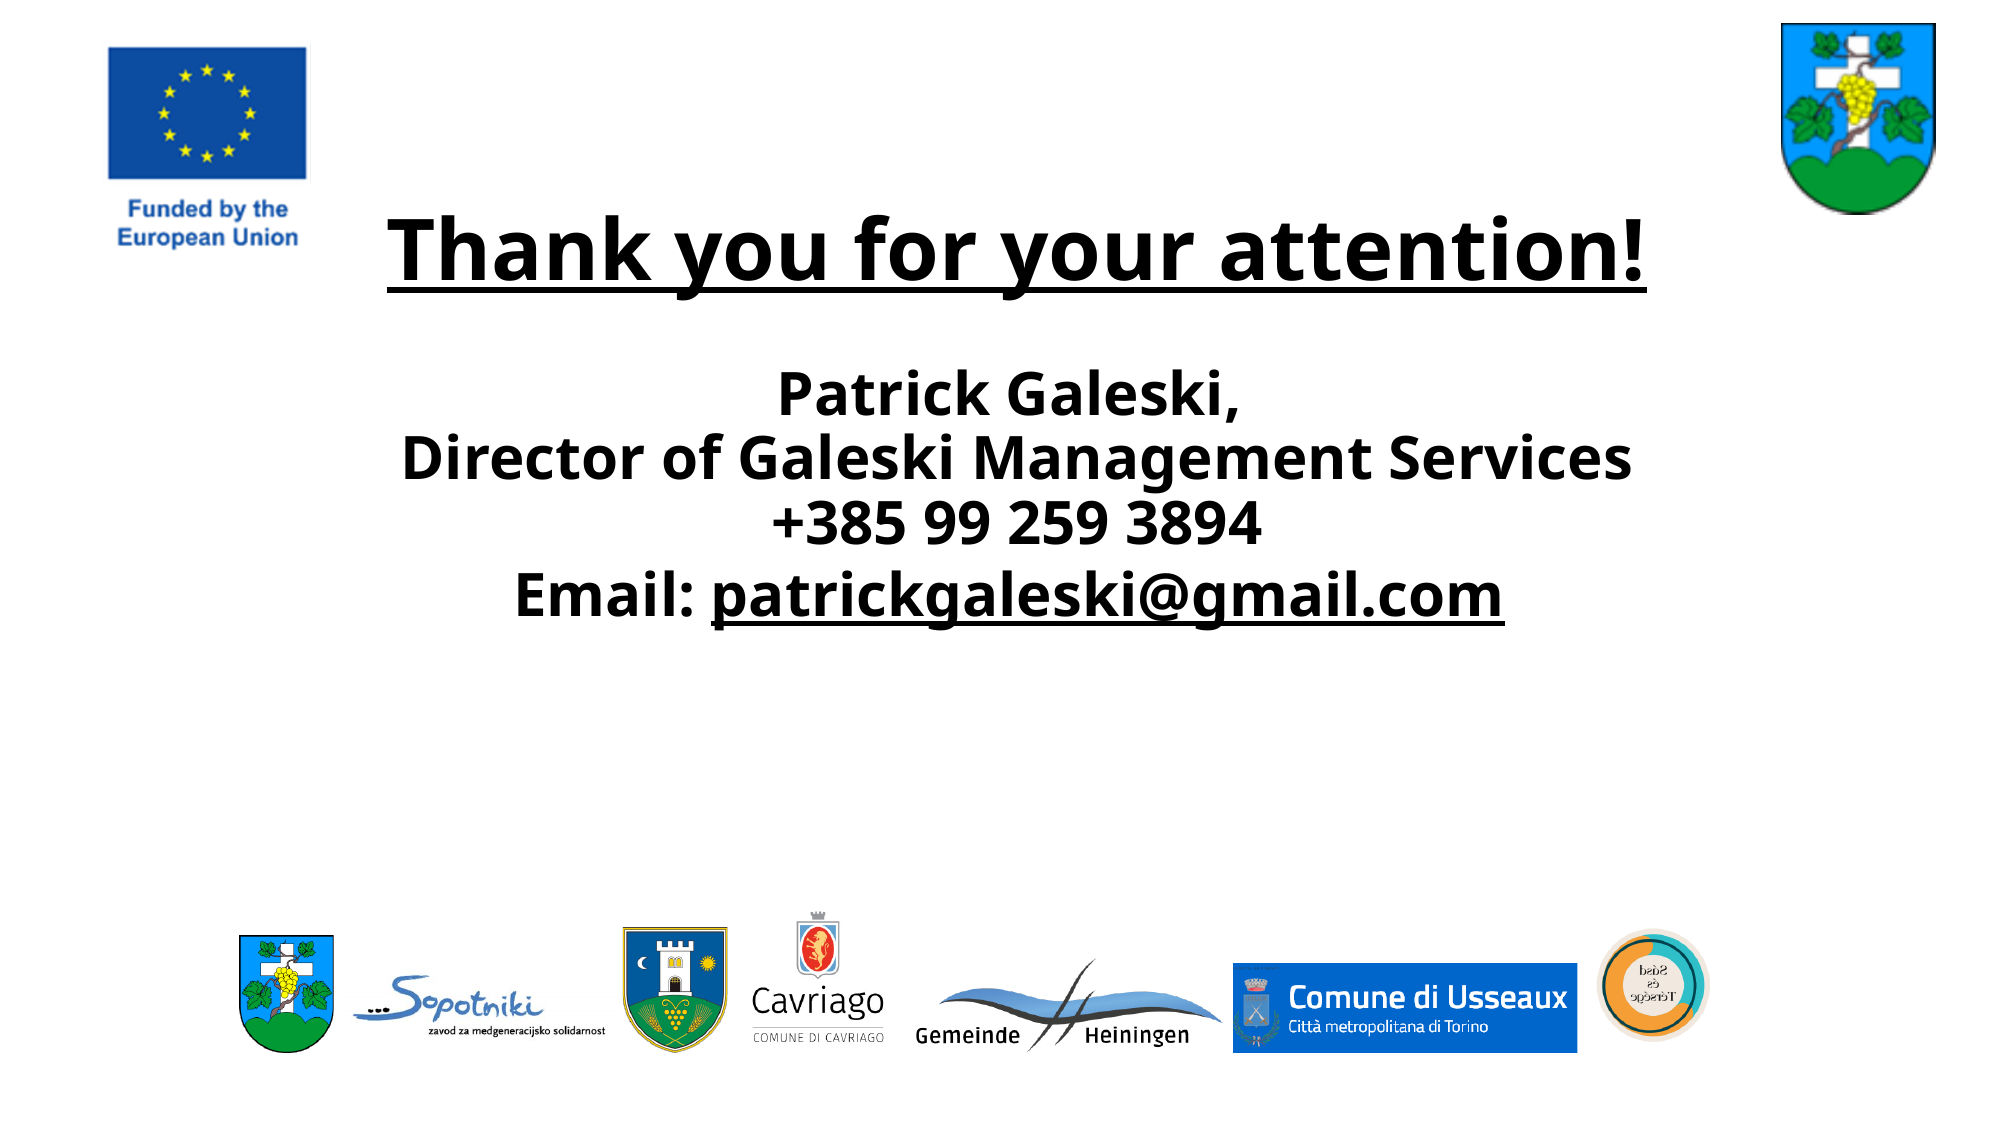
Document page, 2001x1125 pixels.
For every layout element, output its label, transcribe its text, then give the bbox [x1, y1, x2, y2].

picture [85, 23, 330, 271]
picture [239, 900, 1761, 1054]
title Thank you for your attention! Patrick Galeski, Director of Galeski Management Services +385 99 259 3894 Email: patrickgaleski@gmail.com [252, 198, 1781, 1038]
picture [1780, 23, 1936, 215]
